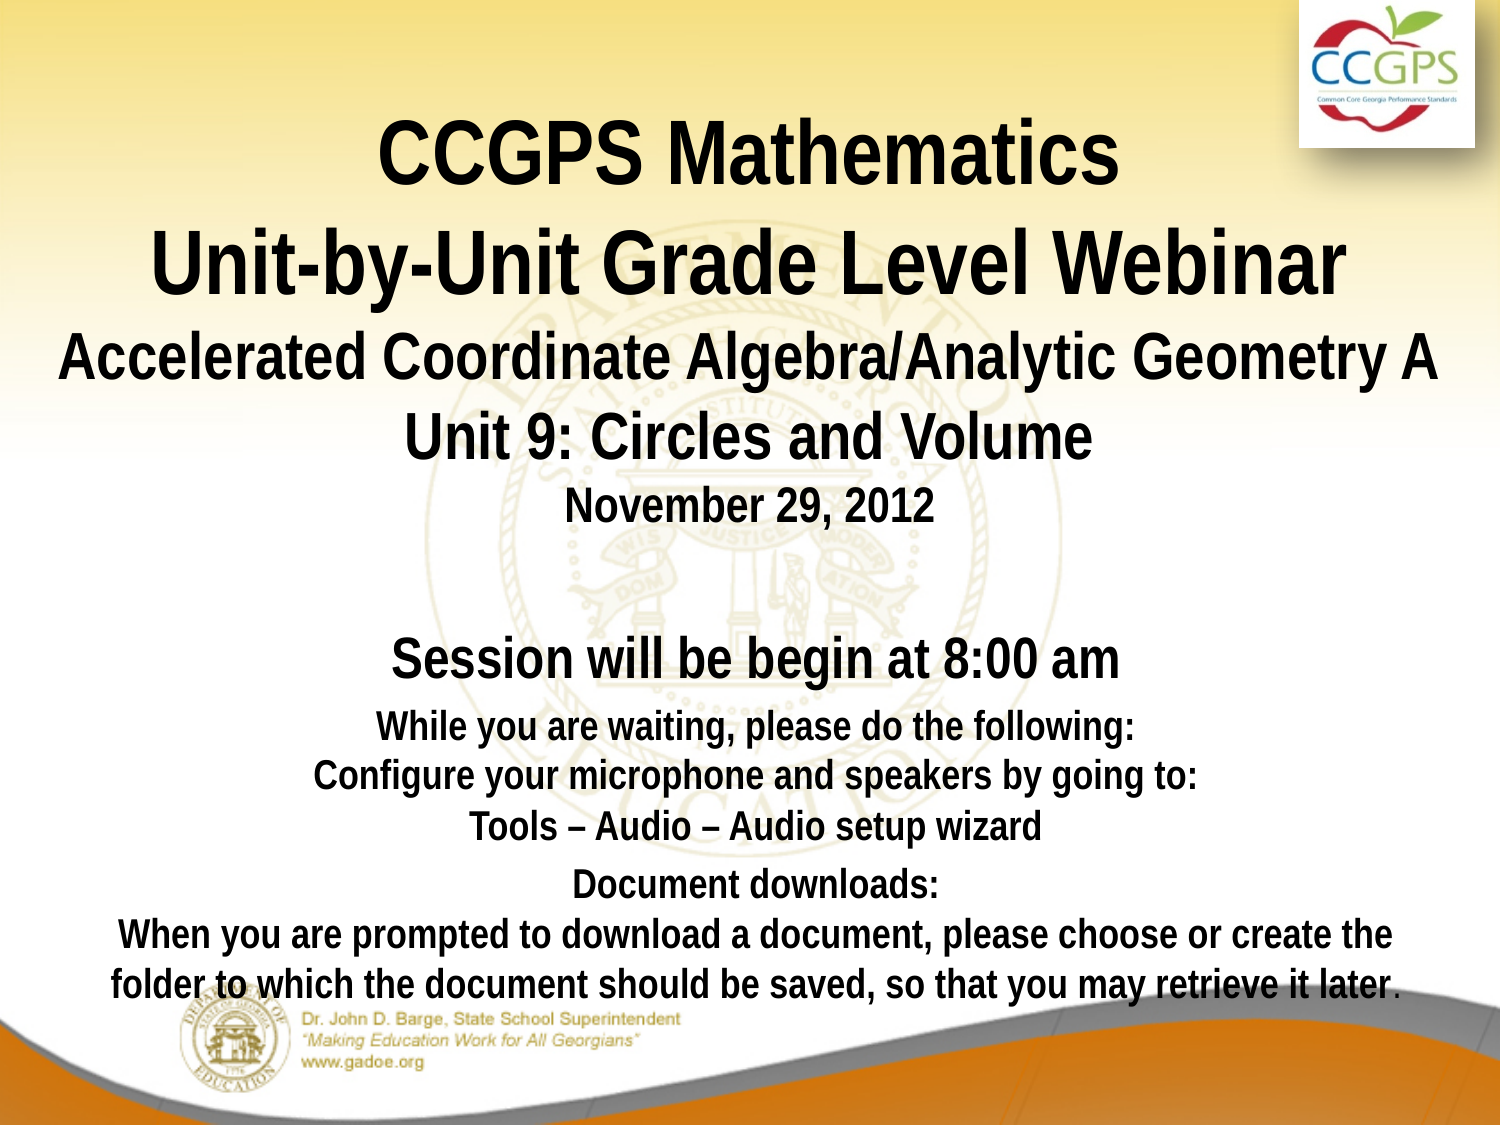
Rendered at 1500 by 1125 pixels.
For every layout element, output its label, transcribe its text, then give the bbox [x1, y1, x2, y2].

picture [0, 0, 1500, 1125]
title CCGPS Mathematics Unit-by-Unit Grade Level Webinar Accelerated Coordinate Algebra/Analytic Geometry A Unit 9: Circles and Volume November 29, 2012 [24, 24, 1476, 601]
subtitle Session will be begin at 8:00 am While you are waiting, please do the following: Configure your microphone and speakers by going to: Tools – Audio – Audio setup wizard Document downloads: When you are prompted to download a document, please choose or create the folder to which the document should be saved, so that you may retrieve it later. [74, 612, 1438, 1038]
